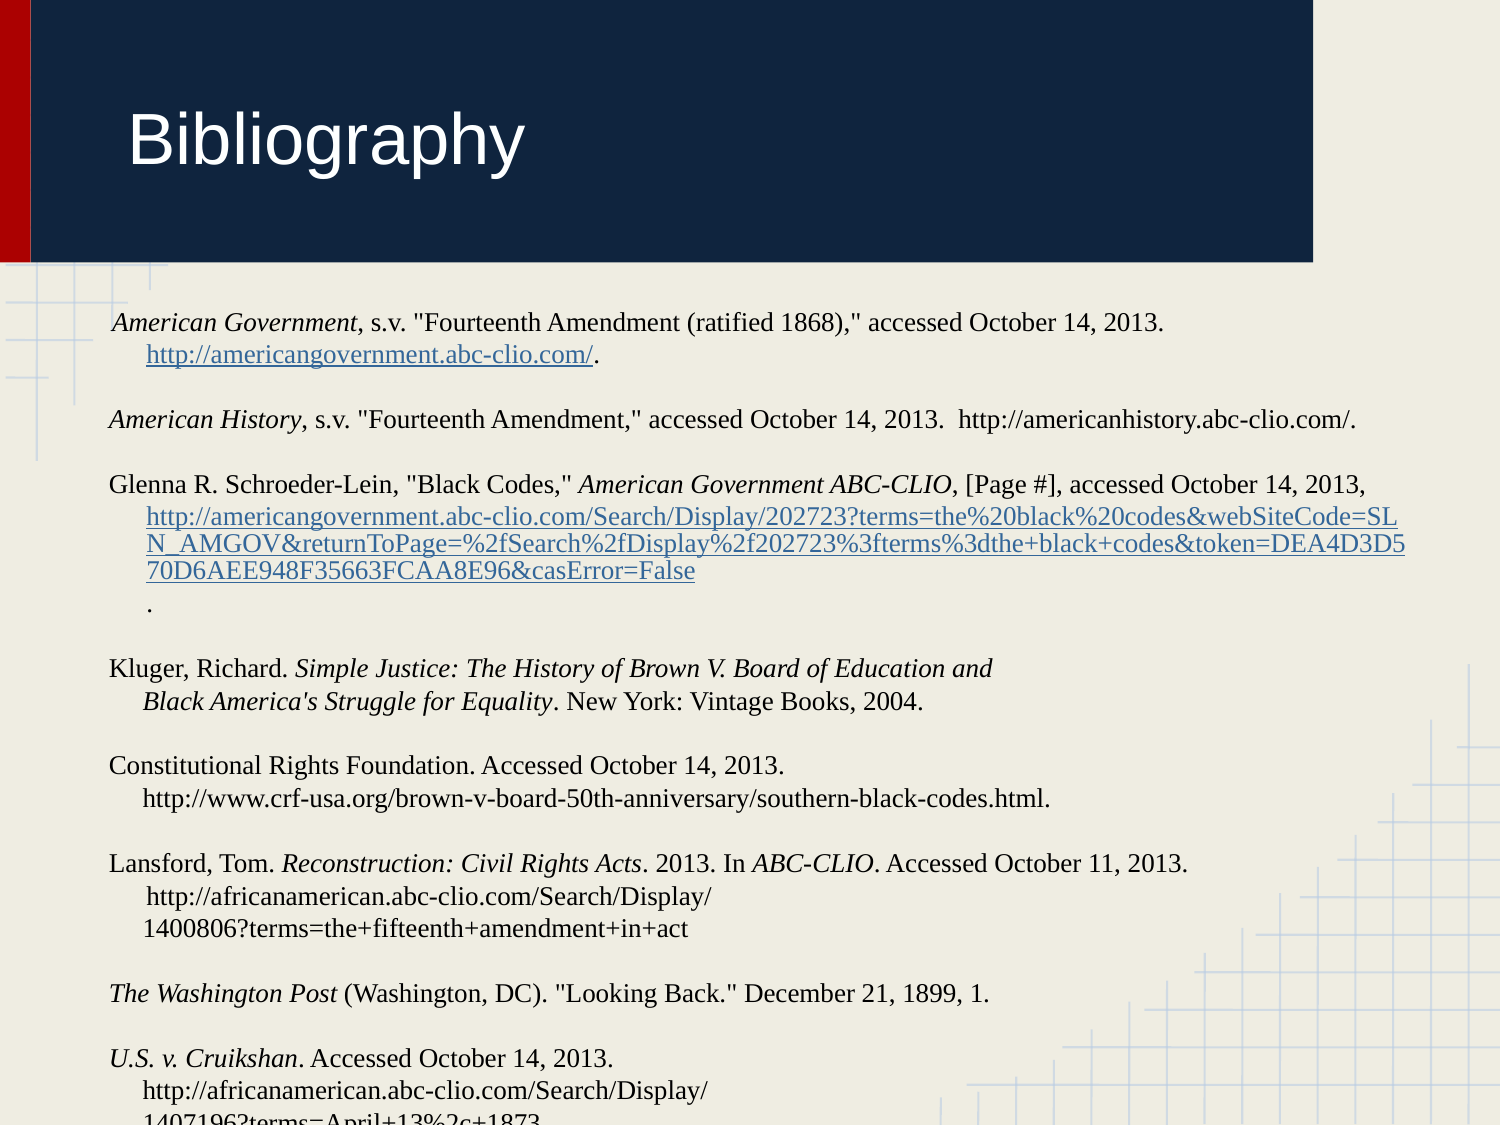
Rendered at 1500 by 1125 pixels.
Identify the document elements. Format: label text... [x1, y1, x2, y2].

list American Government, s.v. "Fourteenth Amendment (ratified 1868)," accessed October 14, 2013. http://americangovernment.abc-clio.com/. American History, s.v. "Fourteenth Amendment," accessed October 14, 2013. http://americanhistory.abc-clio.com/. Glenna R. Schroeder-Lein, "Black Codes," American Government ABC-CLIO, [Page #], accessed October 14, 2013, http://americangovernment.abc-clio.com/Search/Display/202723?terms=the%20black%20codes&webSiteCode=SLN_AMGOV&returnToPage=%2fSearch%2fDisplay%2f202723%3fterms%3dthe+black+codes&token=DEA4D3D570D6AEE948F35663FCAA8E96&casError=False. Kluger, Richard. Simple Justice: The History of Brown V. Board of Education and Black America's Struggle for Equality. New York: Vintage Books, 2004. Constitutional Rights Foundation. Accessed October 14, 2013. http://www.crf-usa.org/brown-v-board-50th-anniversary/southern-black-codes.html. Lansford, Tom. Reconstruction: Civil Rights Acts. 2013. In ABC-CLIO. Accessed October 11, 2013. http://africanamerican.abc-clio.com/Search/Display/ 1400806?terms=the+fifteenth+amendment+in+act The Washington Post (Washington, DC). "Looking Back." December 21, 1899, 1. U.S. v. Cruikshan. Accessed October 14, 2013. http://africanamerican.abc-clio.com/Search/Display/ 1407196?terms=April+13%2c+1873. [75, 288, 1425, 1125]
title Bibliography [66, 20, 1267, 242]
